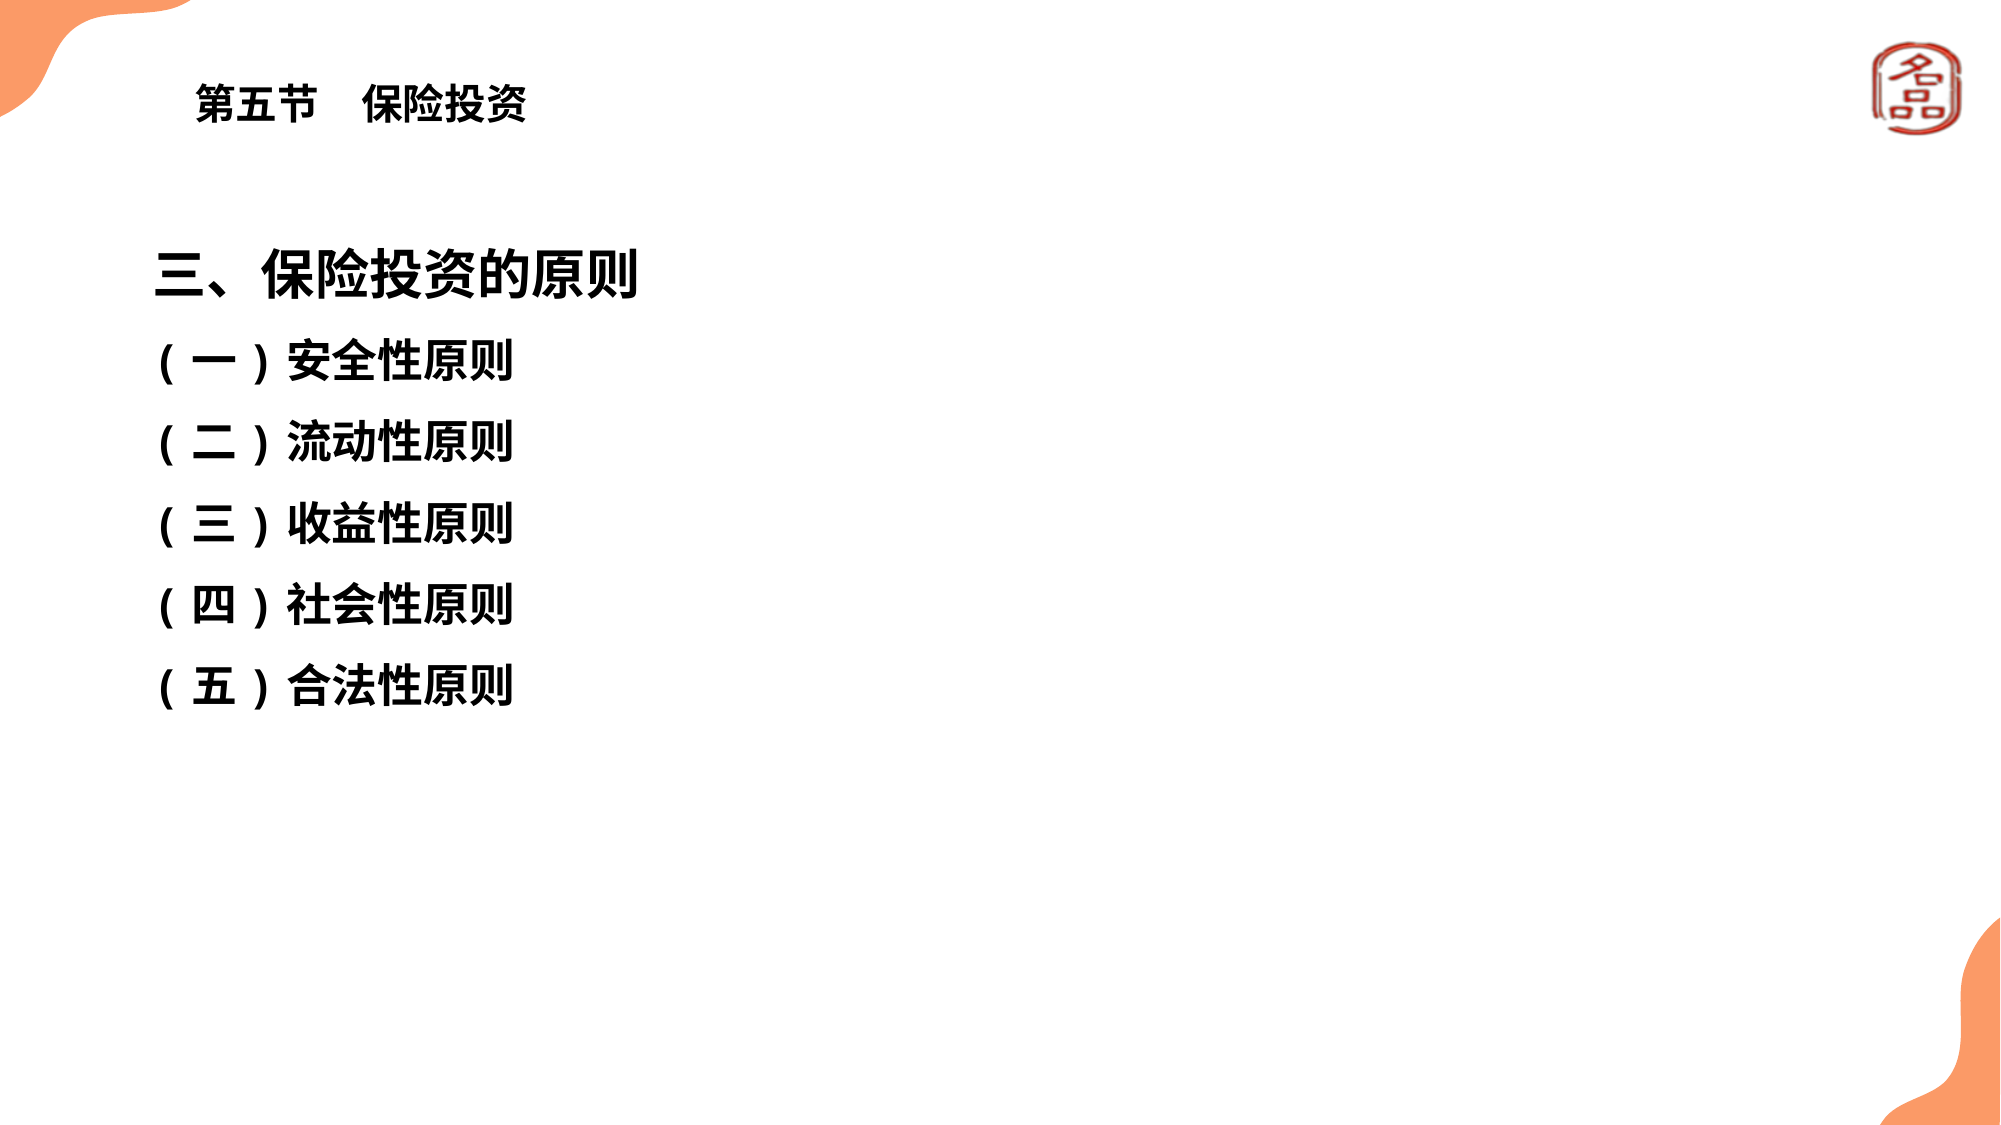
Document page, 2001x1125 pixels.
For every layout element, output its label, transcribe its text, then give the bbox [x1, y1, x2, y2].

list 三、保险投资的原则 (一)安全性原则 (二)流动性原则 (三)收益性原则 (四)社会性原则 (五)合法性原则 [137, 217, 1863, 1031]
picture [1861, 10, 1990, 147]
title 第五节 保险投资 [137, 60, 1863, 152]
